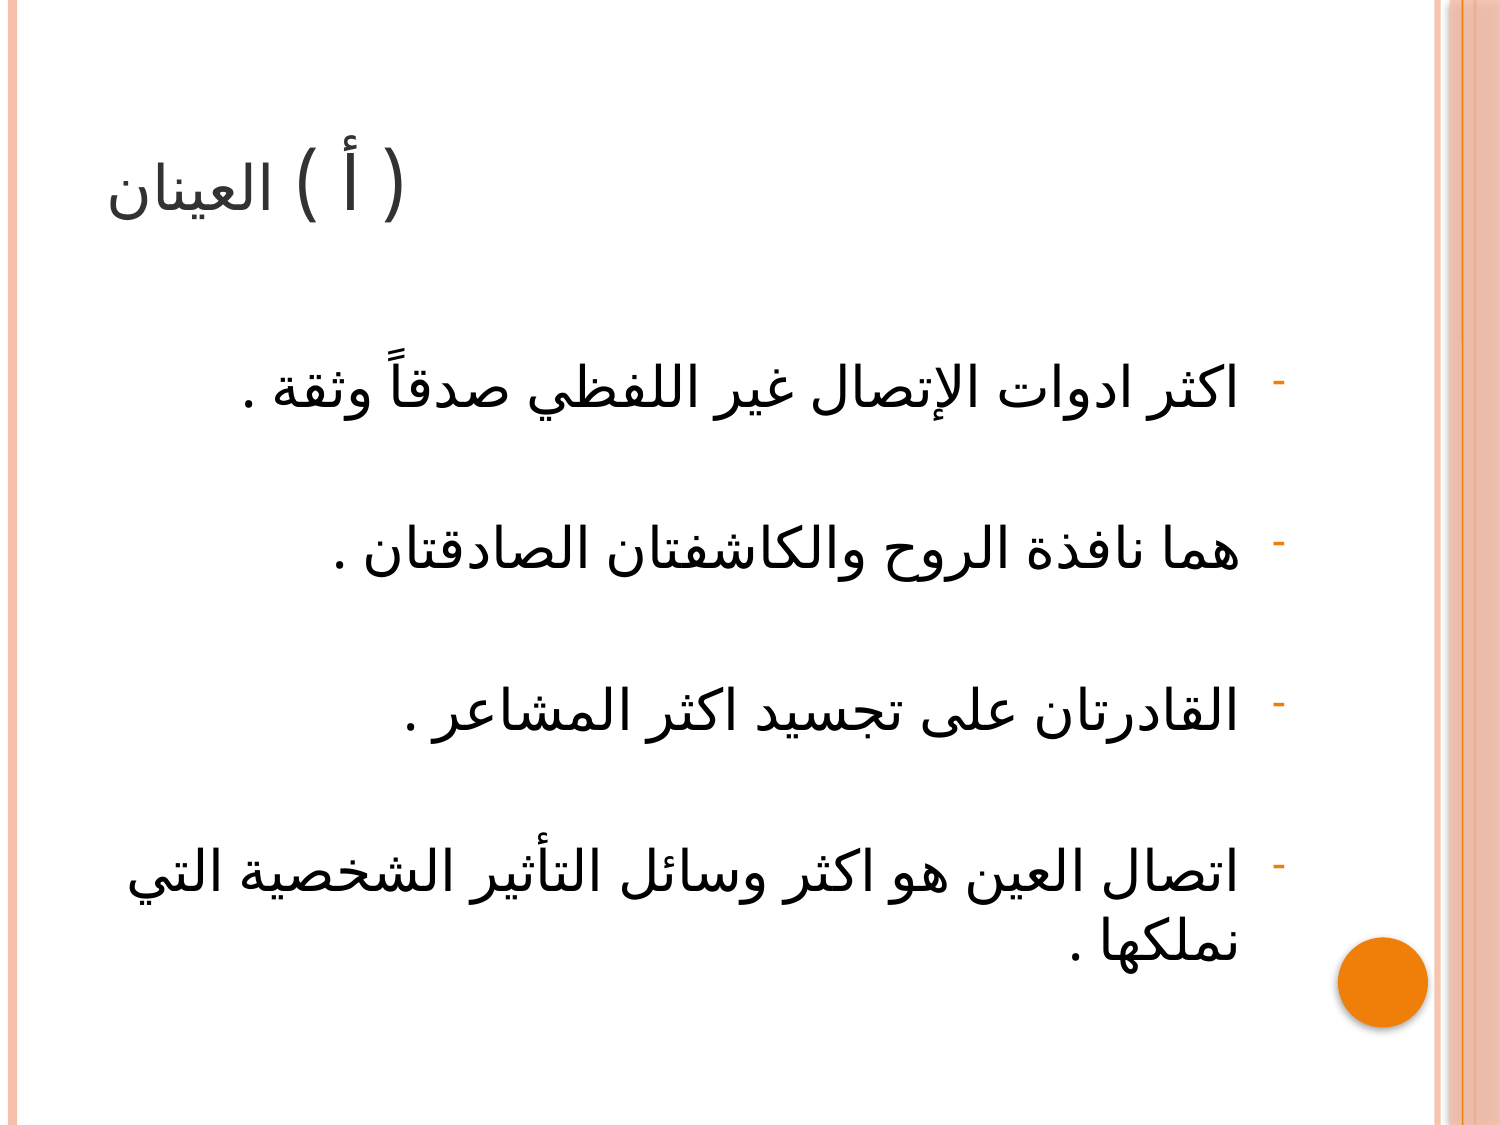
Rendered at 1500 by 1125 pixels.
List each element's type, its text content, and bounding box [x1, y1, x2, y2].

list اكثر ادوات الإتصال غير اللفظي صدقاً وثقة . هما نافذة الروح والكاشفتان الصادقتان . القادرتان على تجسيد اكثر المشاعر . اتصال العين هو اكثر وسائل التأثير الشخصية التي نملكها . [75, 262, 1300, 1062]
title ( أ ) العينان [75, 45, 1300, 233]
